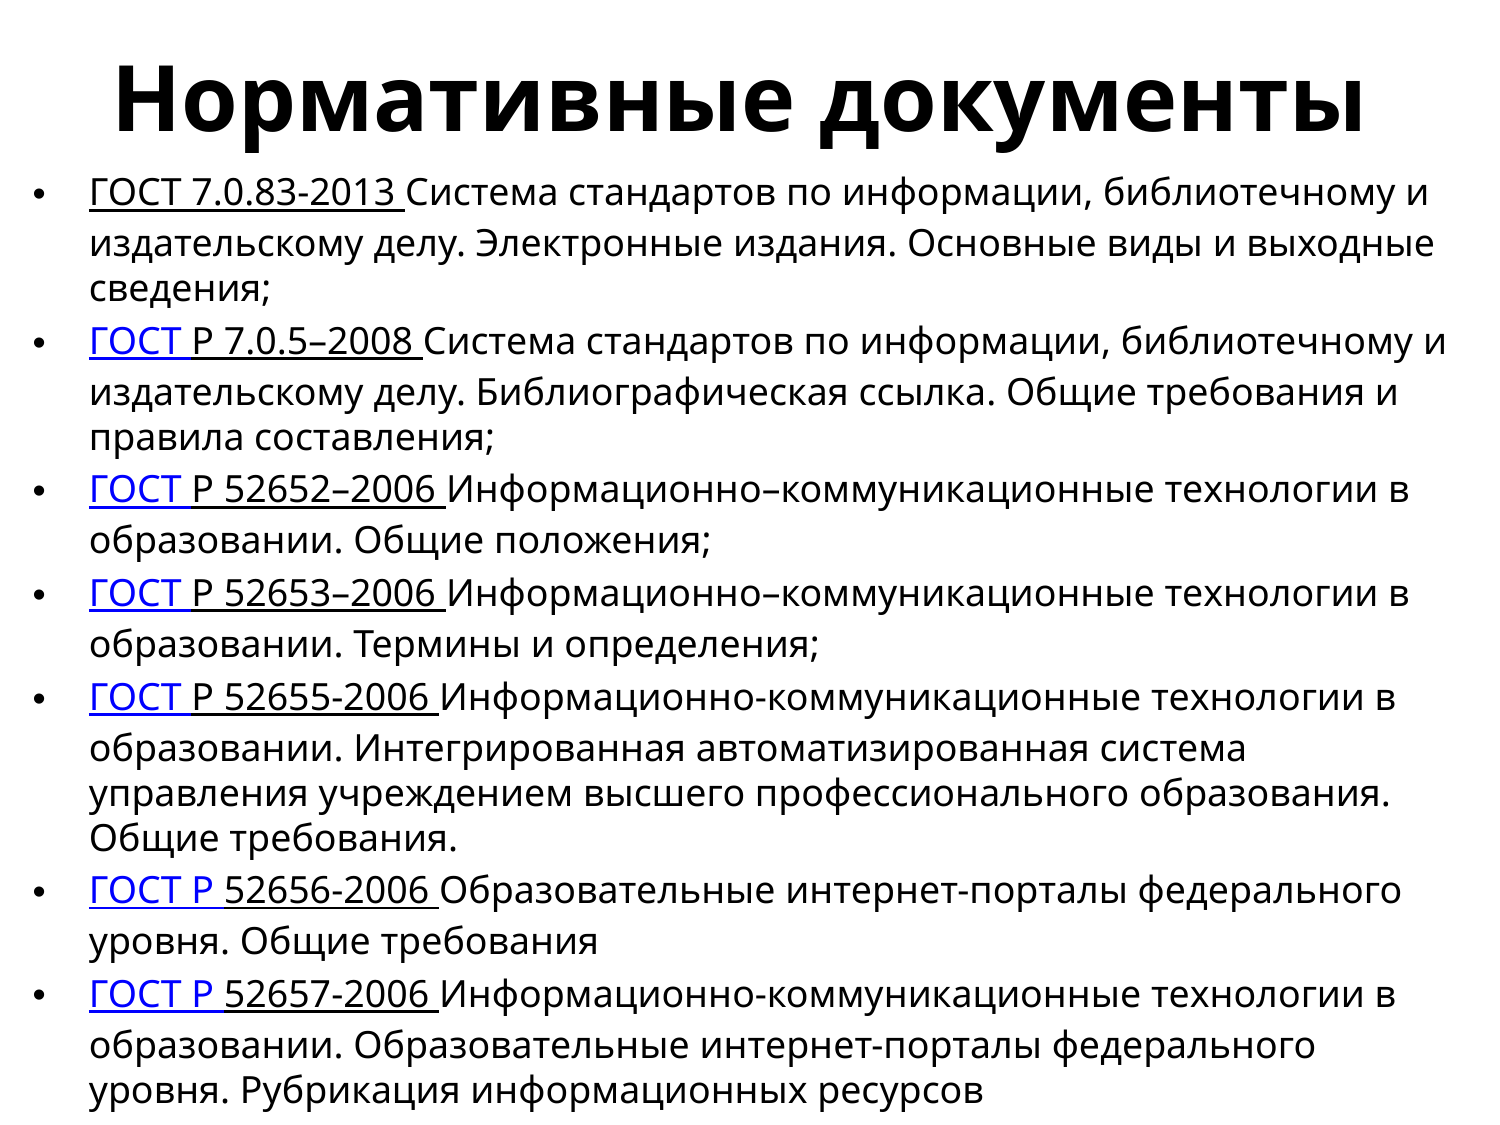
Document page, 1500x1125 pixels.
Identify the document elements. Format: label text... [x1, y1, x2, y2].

list ГОСТ 7.0.83-2013 Система стандартов по информации, библиотечному и издательскому делу. Электронные издания. Основные виды и выходные сведения; ГОСТ Р 7.0.5–2008 Система стандартов по информации, библиотечному и издательскому делу. Библиографическая ссылка. Общие требования и правила составления; ГОСТ Р 52652–2006 Информационно–коммуникационные технологии в образовании. Общие положения; ГОСТ Р 52653–2006 Информационно–коммуникационные технологии в образовании. Термины и определения; ГОСТ Р 52655-2006 Информационно-коммуникационные технологии в образовании. Интегрированная автоматизированная система управления учреждением высшего профессионального образования. Общие требования. ГОСТ Р 52656-2006 Образовательные интернет-порталы федерального уровня. Общие требования ГОСТ Р 52657-2006 Информационно-коммуникационные технологии в образовании. Образовательные интернет-порталы федерального уровня. Рубрикация информационных ресурсов ГОСТ Р 53620-2009 Информационно-коммуникационные технологии в образовании. Электронные образовательные ресурсы. Общие положения; ГОСТ Р 55751-2013 Информационно-коммуникационные технологии в образовании. Электронные учебно-методические комплексы; ГОСТ Р 55750-2013 Информационно-коммуникационные технологии в образовании. Метаданные электронных образовательных ресурсов. Общие положения. [17, 160, 1483, 1010]
title Нормативные документы [64, 0, 1415, 160]
